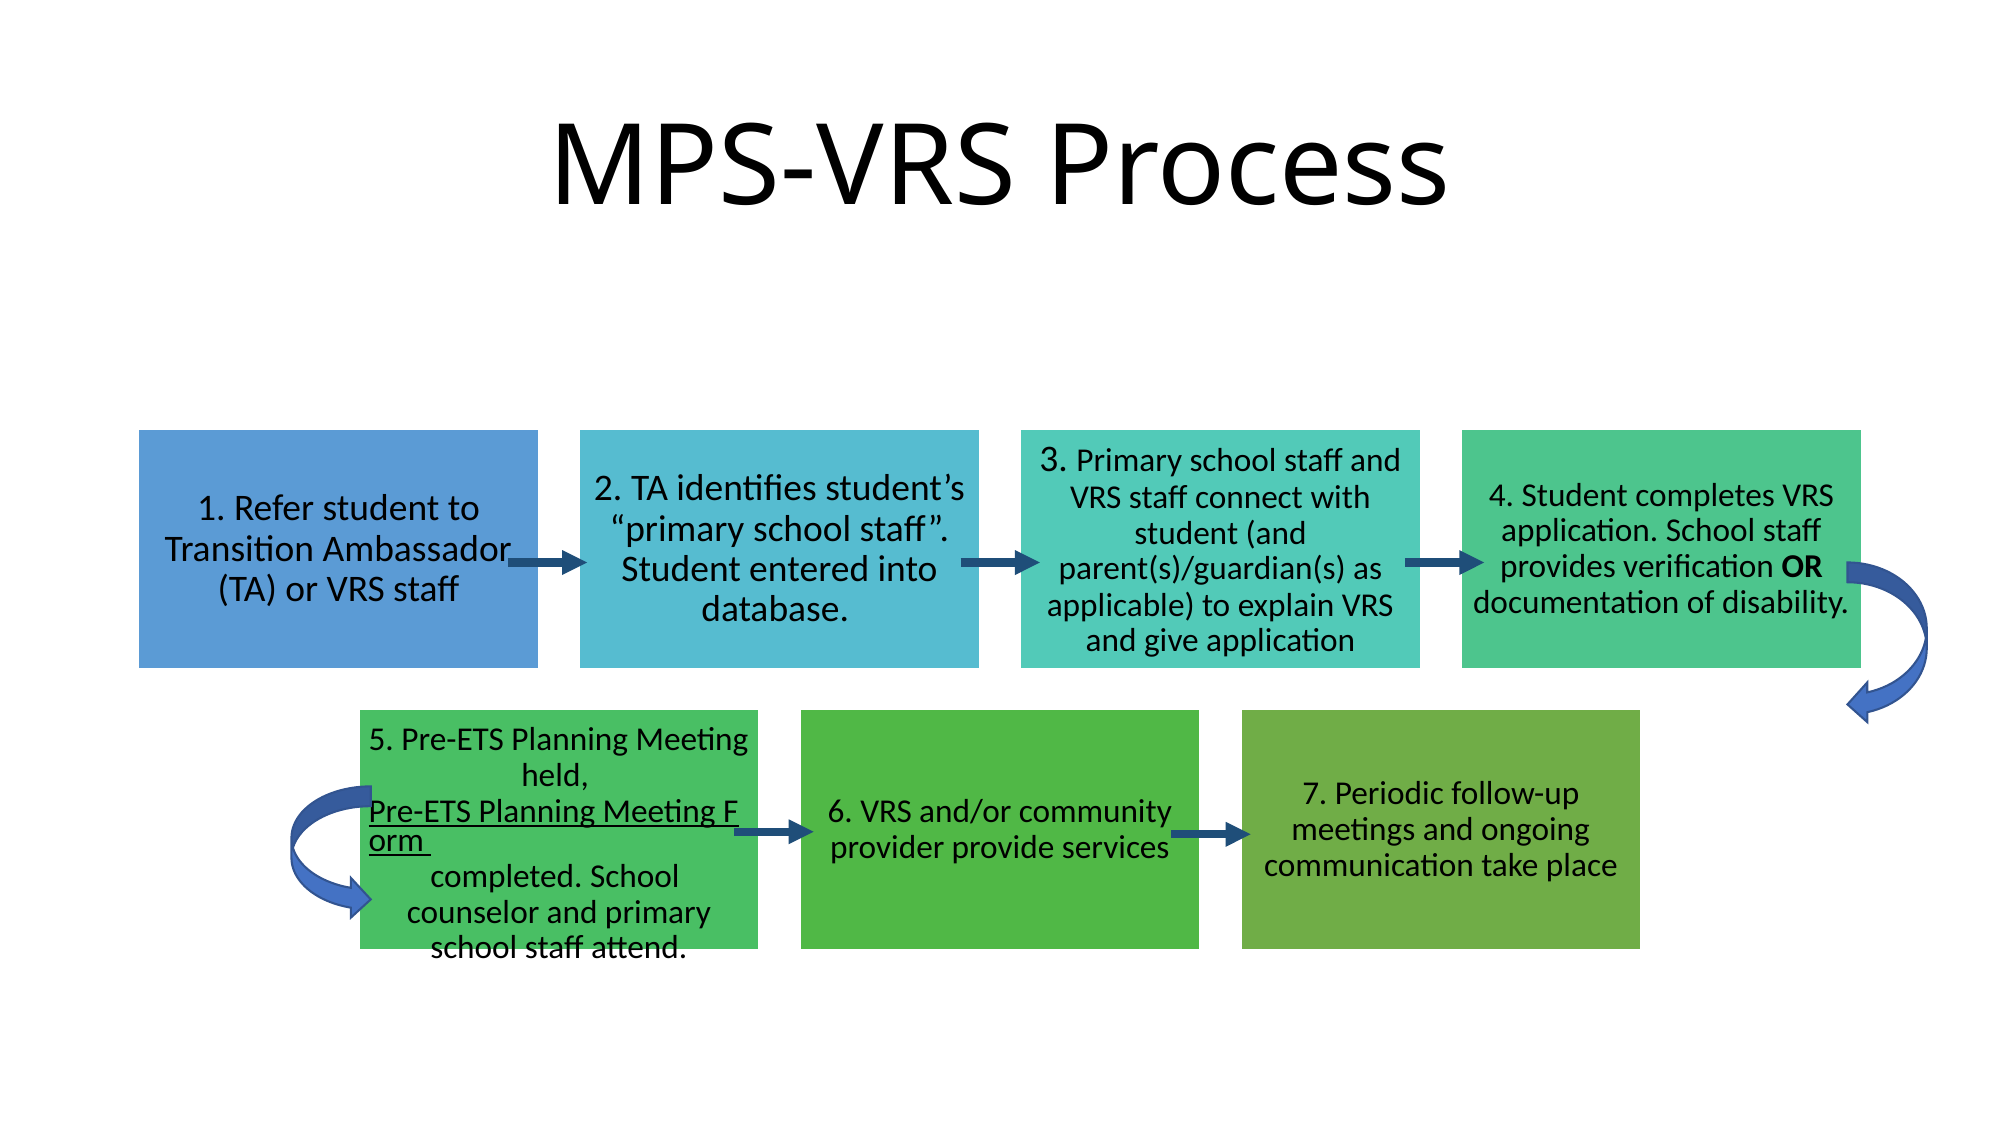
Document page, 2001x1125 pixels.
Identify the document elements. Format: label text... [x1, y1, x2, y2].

text_box [1863, 562, 1928, 725]
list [137, 365, 1863, 1014]
title MPS-VRS Process [137, 59, 1863, 278]
